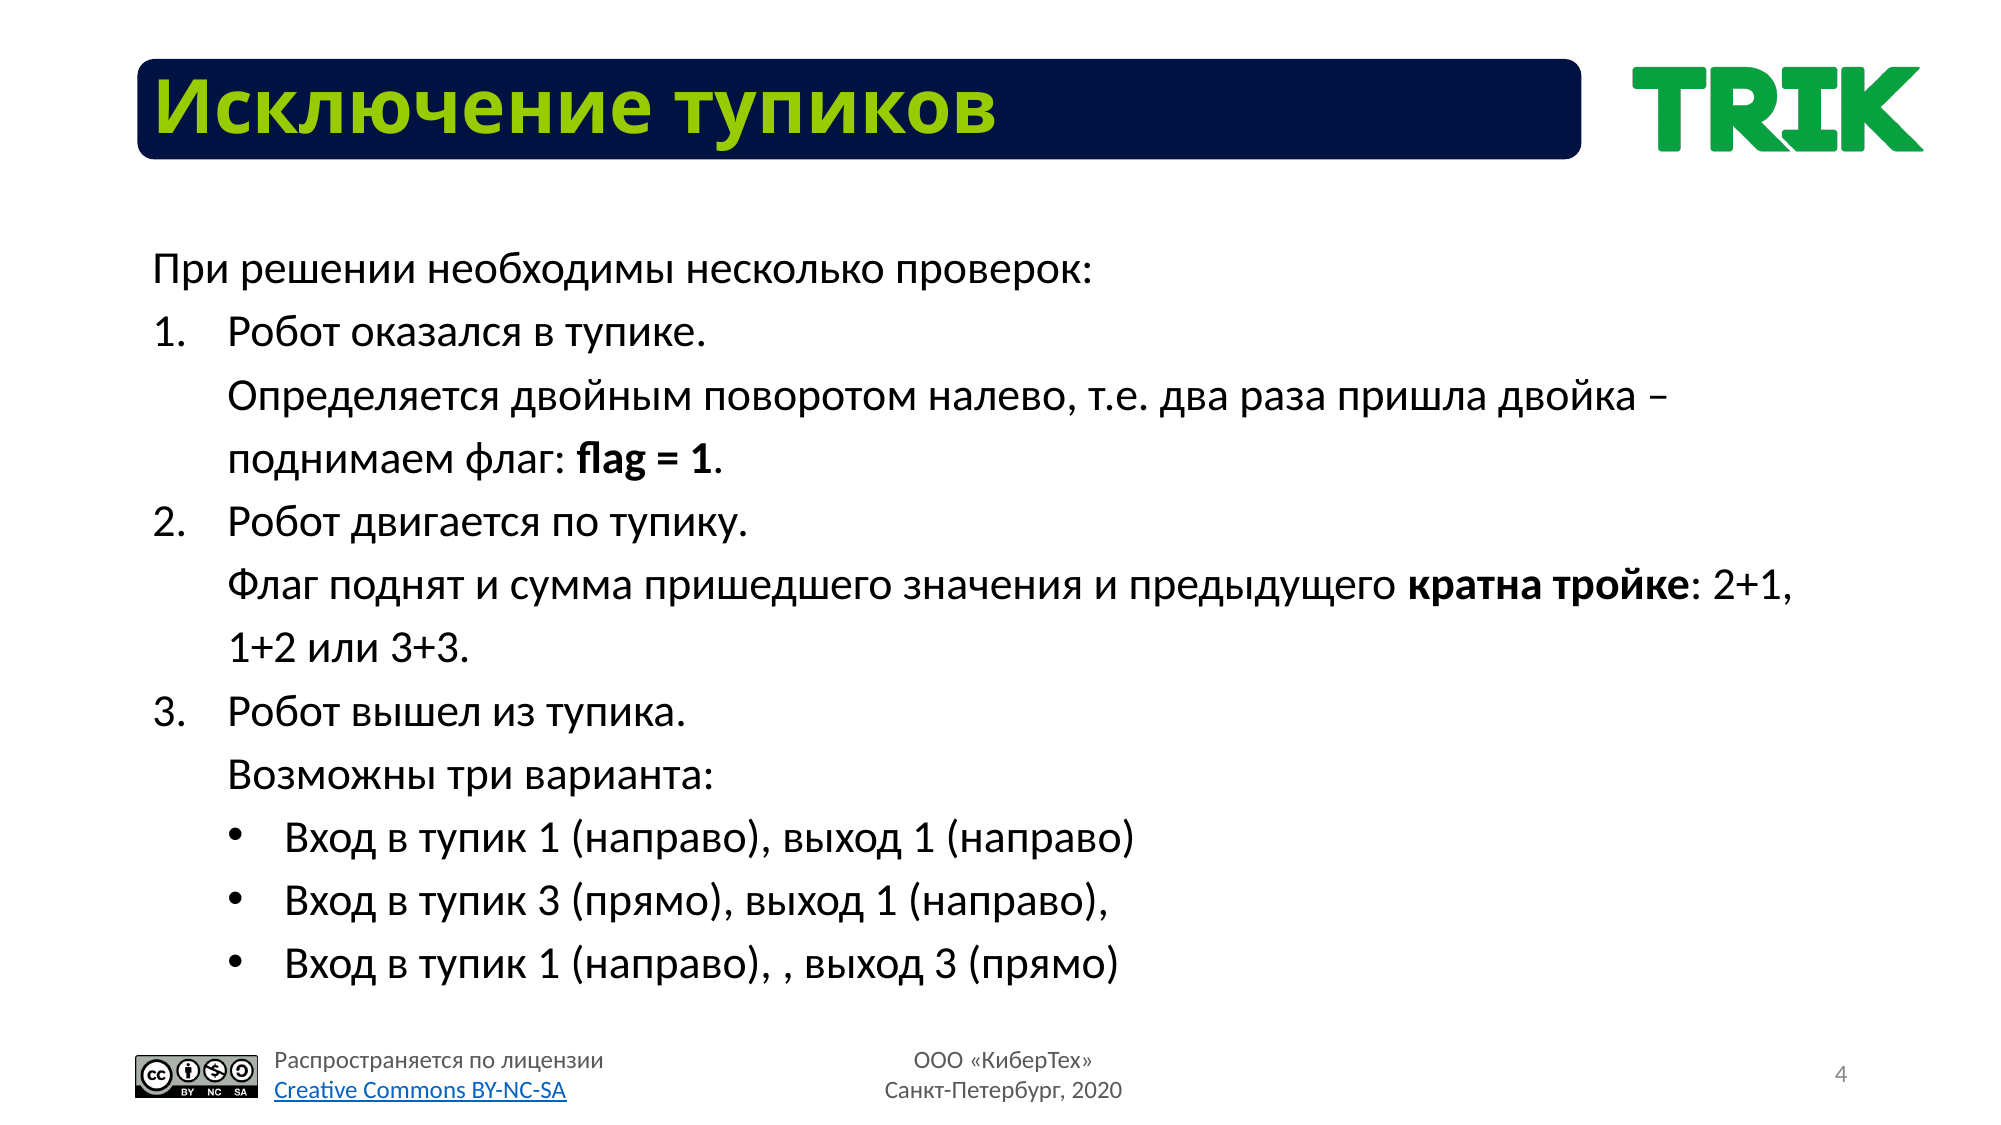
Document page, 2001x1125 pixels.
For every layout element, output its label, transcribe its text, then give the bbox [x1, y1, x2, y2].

picture [1631, 64, 1924, 154]
text_box При решении необходимы несколько проверок: Робот оказался в тупике. Определяется двойным поворотом налево, т.е. два раза пришла двойка – поднимаем флаг: flag = 1. Робот двигается по тупику. Флаг поднят и сумма пришедшего значения и предыдущего кратна тройке: 2+1, 1+2 или 3+3. Робот вышел из тупика. Возможны три варианта: Вход в тупик 1 (направо), выход 1 (направо) Вход в тупик 3 (прямо), выход 1 (направо), Вход в тупик 1 (направо), , выход 3 (прямо) [137, 214, 1863, 1016]
title Исключение тупиков [137, 61, 1582, 163]
slide_number 4 [1412, 1042, 1863, 1103]
picture [135, 1055, 258, 1098]
